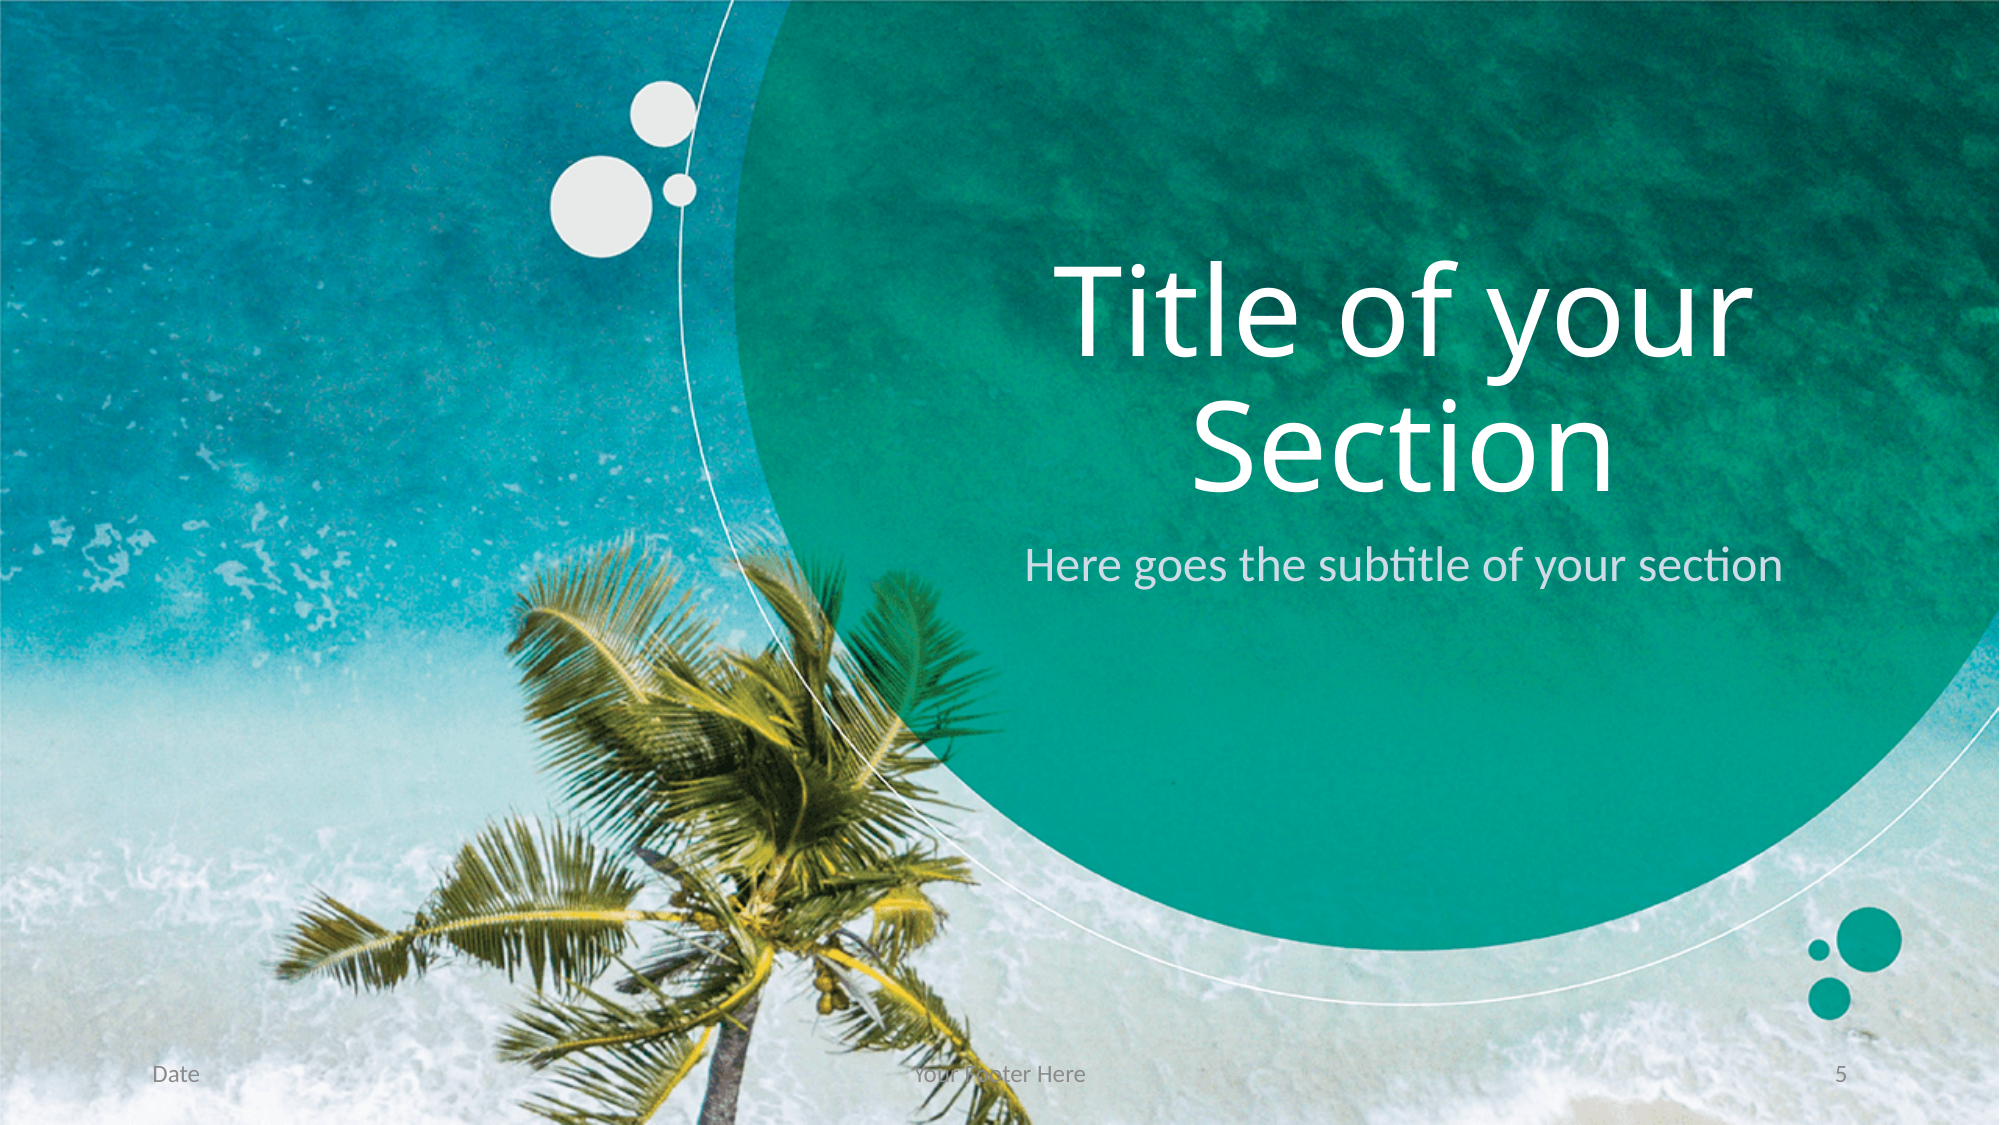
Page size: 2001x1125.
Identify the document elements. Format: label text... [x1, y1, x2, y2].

slide_number Date [137, 1042, 588, 1103]
footer Your Footer Here [662, 1042, 1338, 1103]
title Title of your Section [947, 58, 1862, 527]
slide_number 5 [1412, 1042, 1863, 1103]
picture [0, 0, 1999, 1125]
list Here goes the subtitle of your section [947, 530, 1862, 777]
